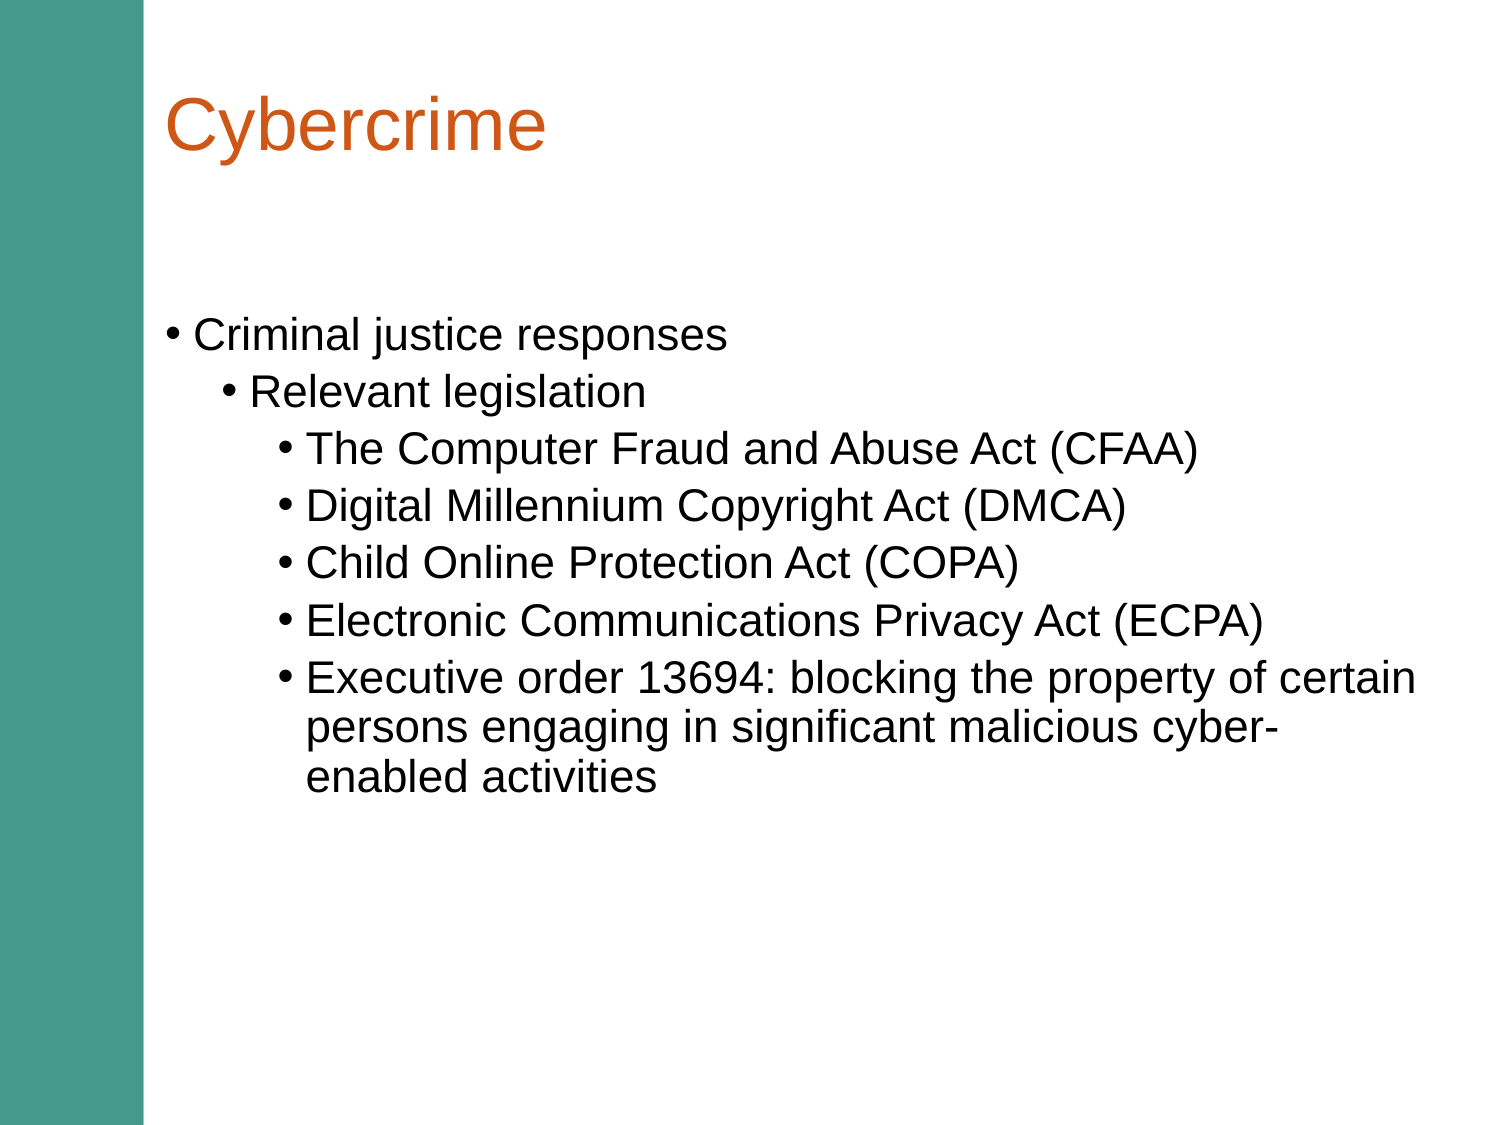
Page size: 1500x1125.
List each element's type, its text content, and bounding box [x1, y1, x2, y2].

title Cybercrime [149, 62, 1444, 191]
list Criminal justice responses Relevant legislation The Computer Fraud and Abuse Act (CFAA) Digital Millennium Copyright Act (DMCA) Child Online Protection Act (COPA) Electronic Communications Privacy Act (ECPA) Executive order 13694: blocking the property of certain persons engaging in significant malicious cyber-enabled activities [150, 303, 1444, 1017]
picture [0, 0, 1500, 1125]
